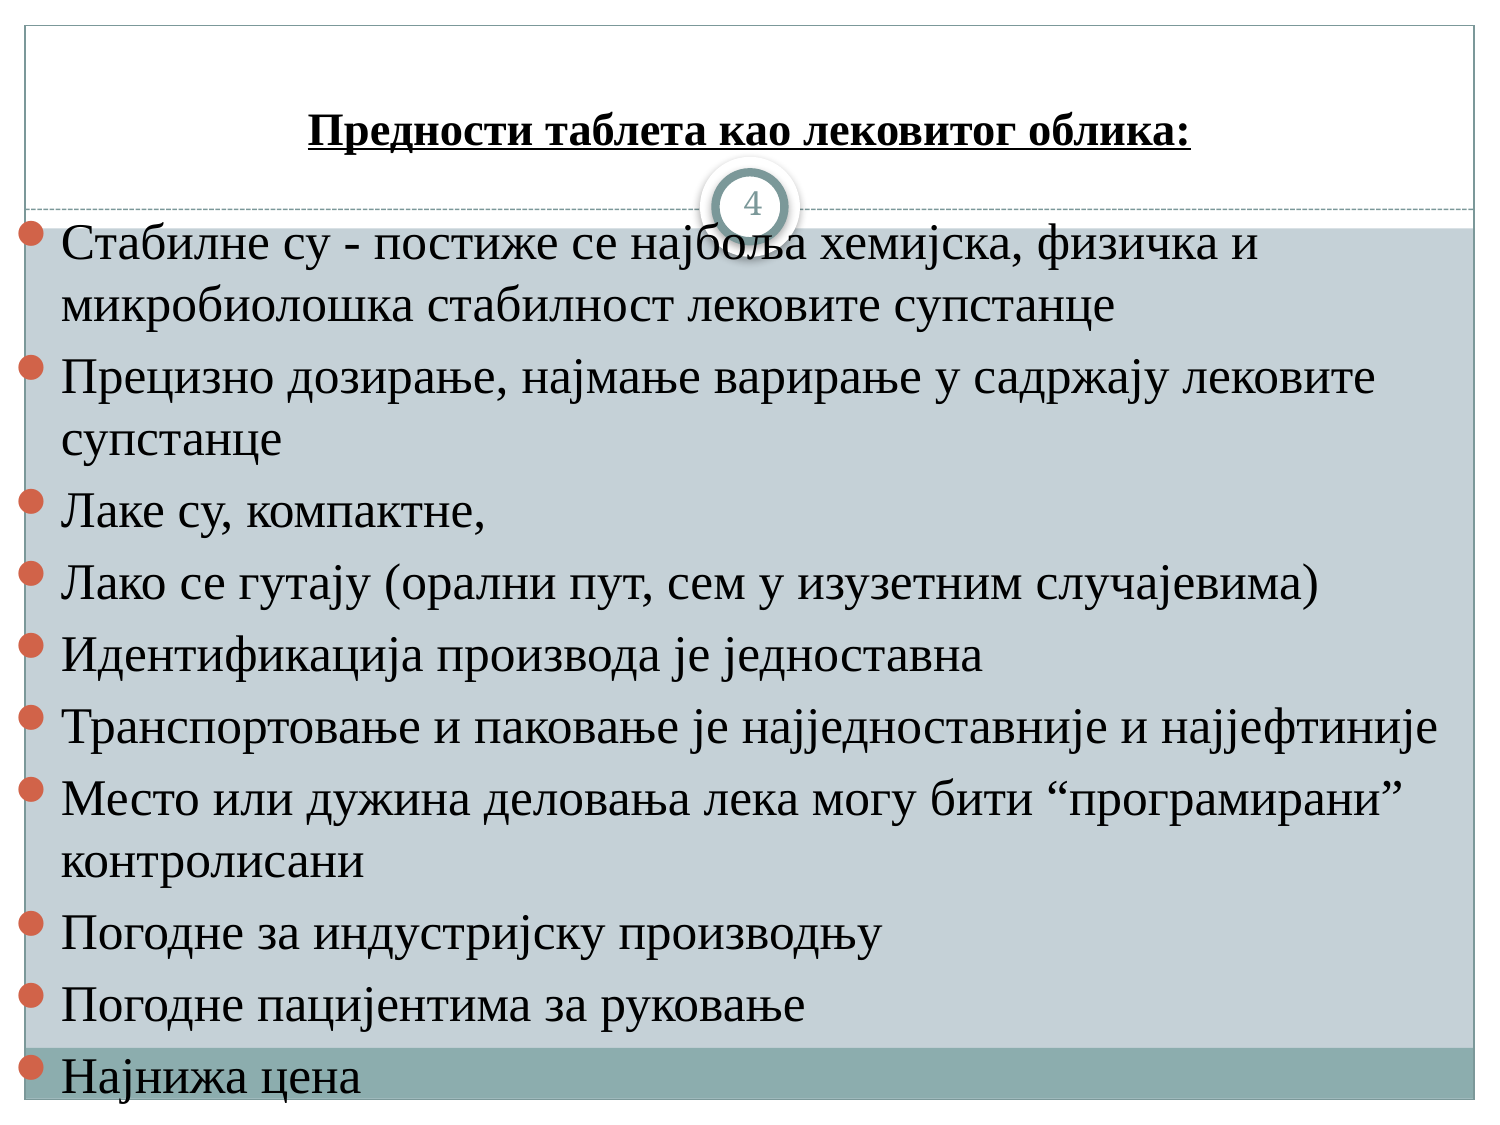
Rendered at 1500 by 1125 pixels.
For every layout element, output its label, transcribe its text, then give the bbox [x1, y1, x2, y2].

title Предности таблета као лековитог облика: [49, 90, 1450, 162]
slide_number 4 [715, 168, 791, 241]
list Стабилне су - постиже се најбоља хемијска, физичка и микробиолошка стабилност лековите супстанце Прецизно дозирање, најмање варирање у садржају лековите супстанце Лаке су, компактне, Лако се гутају (орални пут, сем у изузетним случајевима) Идентификација производа је једноставна Транспортовање и паковање је најједноставније и најјефтиније Место или дужина деловања лека могу бити “програмирани” контролисани Погодне за индустријску производњу Погодне пацијентима за руковање Најнижа цена [0, 200, 1500, 1125]
